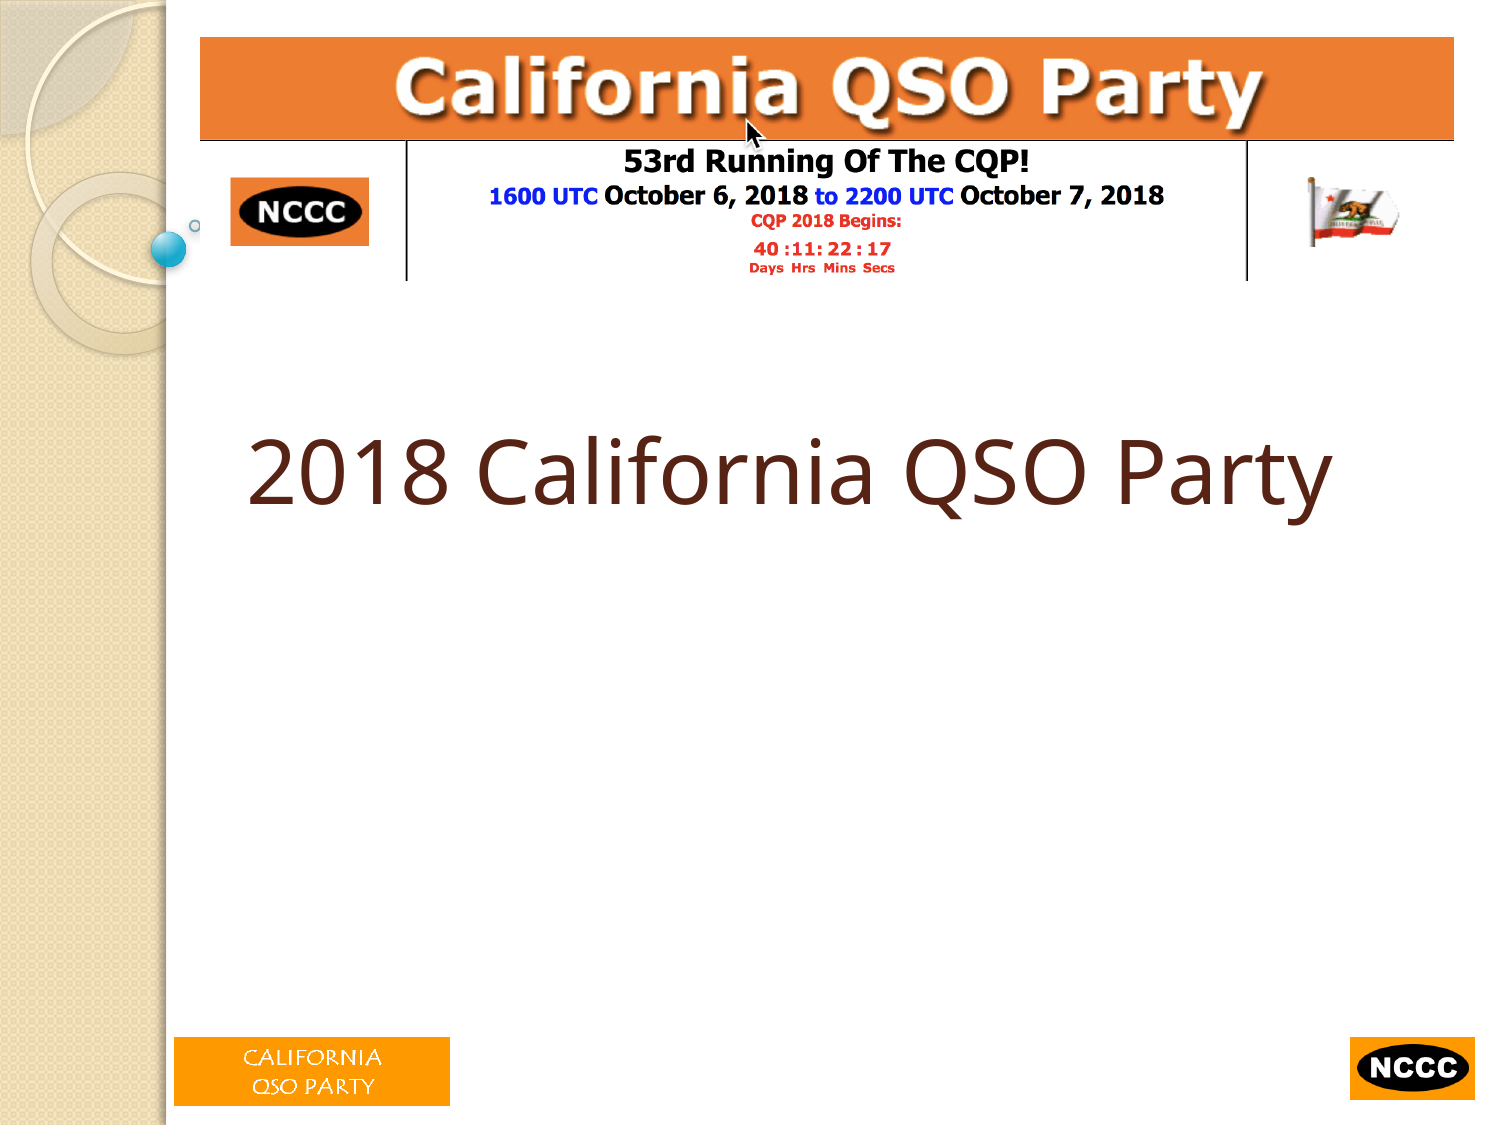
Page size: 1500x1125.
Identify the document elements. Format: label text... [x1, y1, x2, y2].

picture [1350, 1037, 1475, 1100]
text_box 2018 California QSO Party [174, 375, 1406, 563]
picture [199, 37, 1454, 281]
picture [174, 1037, 450, 1106]
